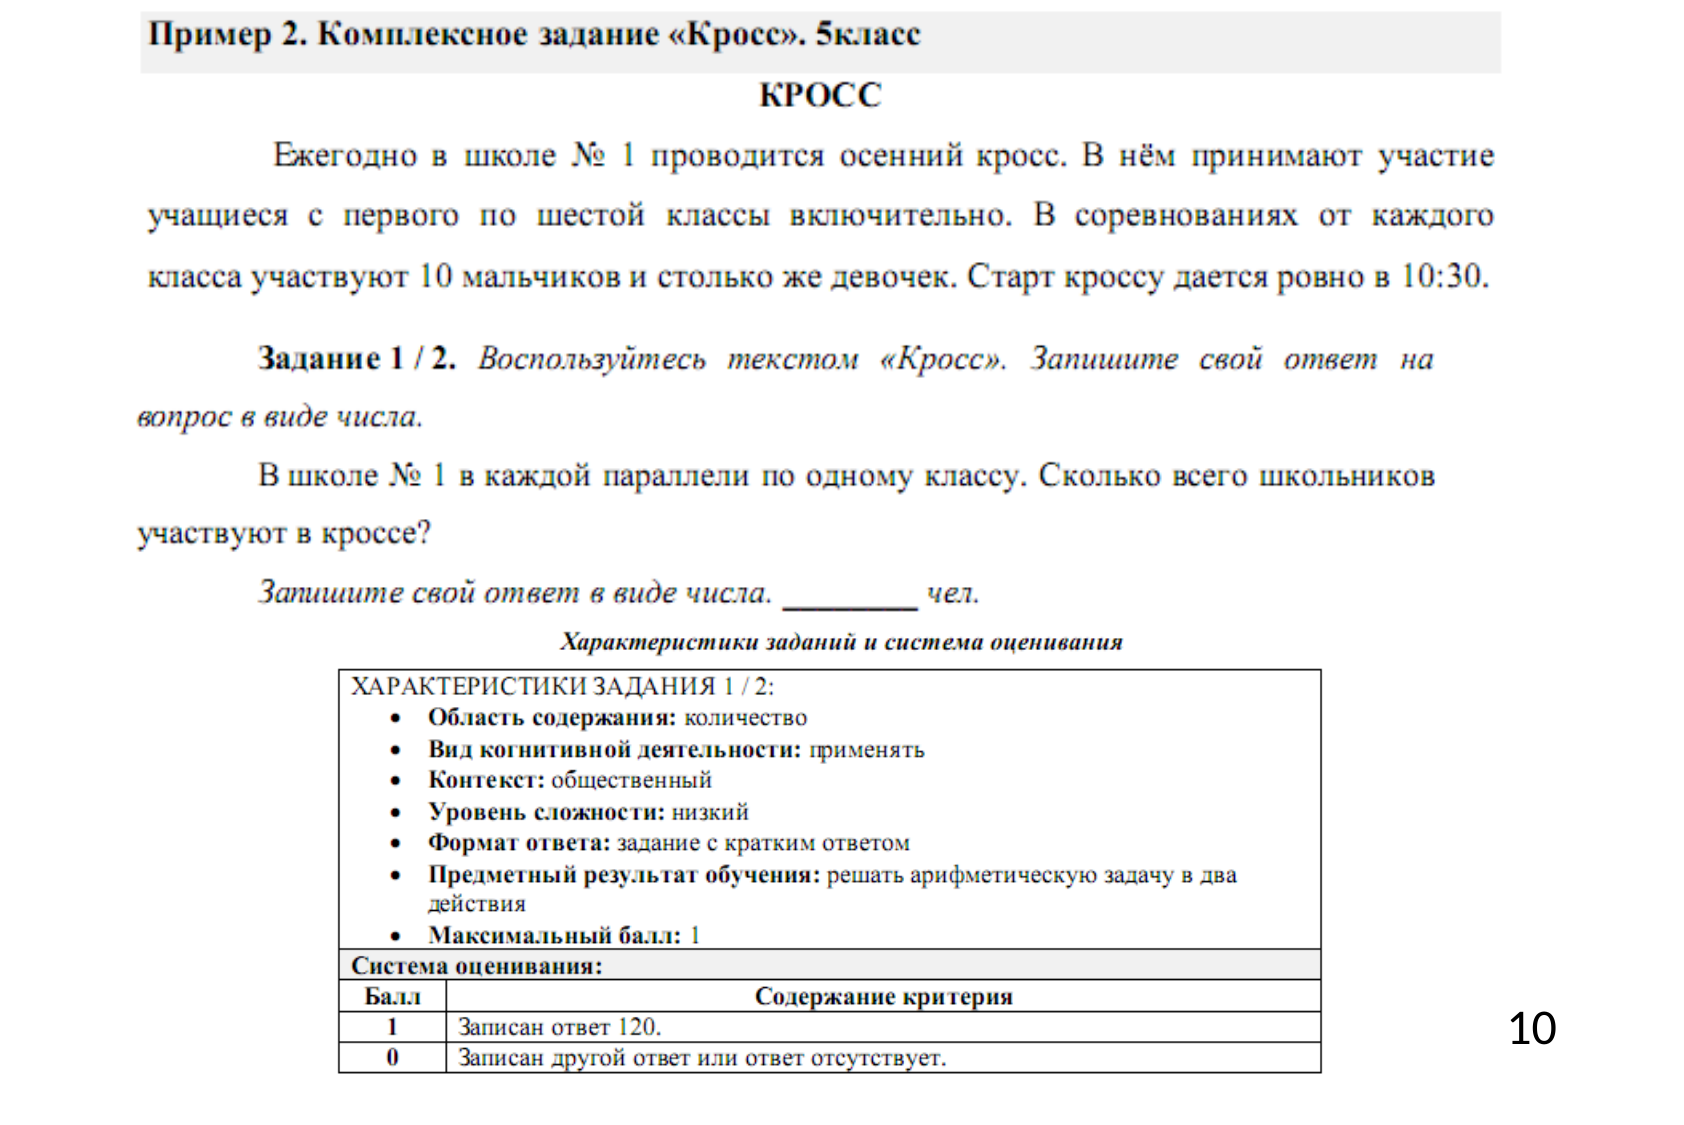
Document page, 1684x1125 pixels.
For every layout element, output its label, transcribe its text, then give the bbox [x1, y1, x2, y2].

picture [91, 312, 1492, 1093]
text_box 10 [1491, 987, 1592, 1063]
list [103, 0, 1539, 326]
